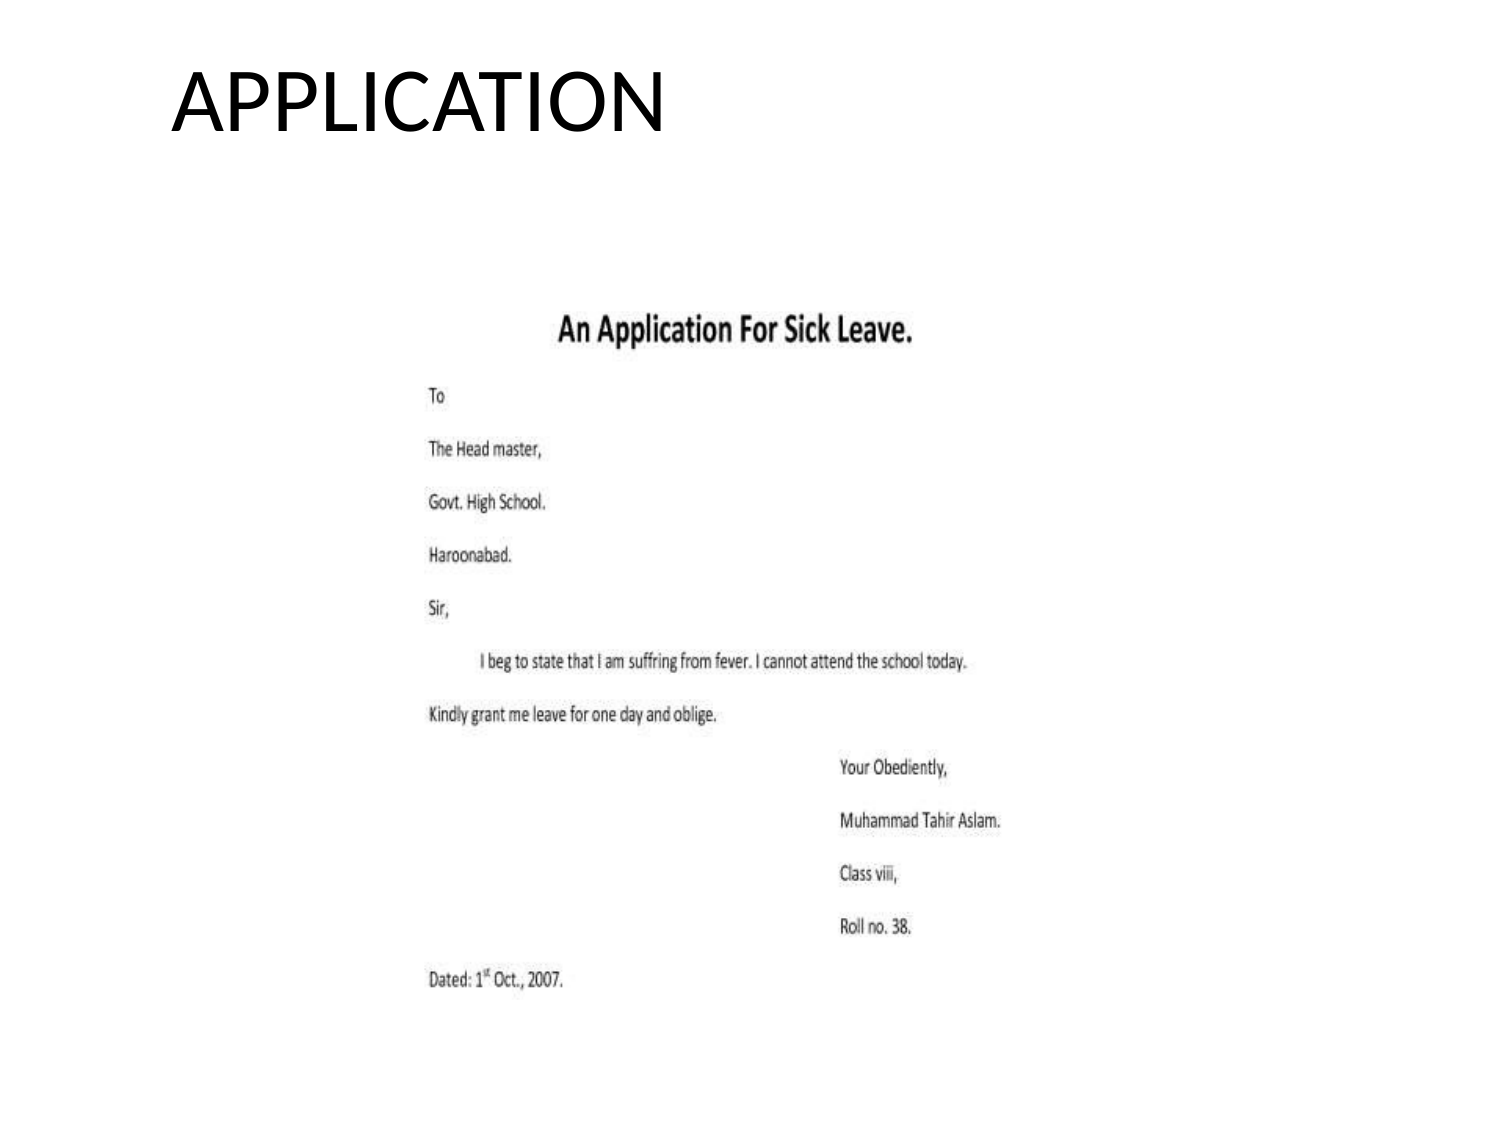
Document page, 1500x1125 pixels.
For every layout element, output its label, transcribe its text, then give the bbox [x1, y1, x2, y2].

text_box [362, 249, 1100, 1086]
title APPLICATION [75, 0, 763, 190]
